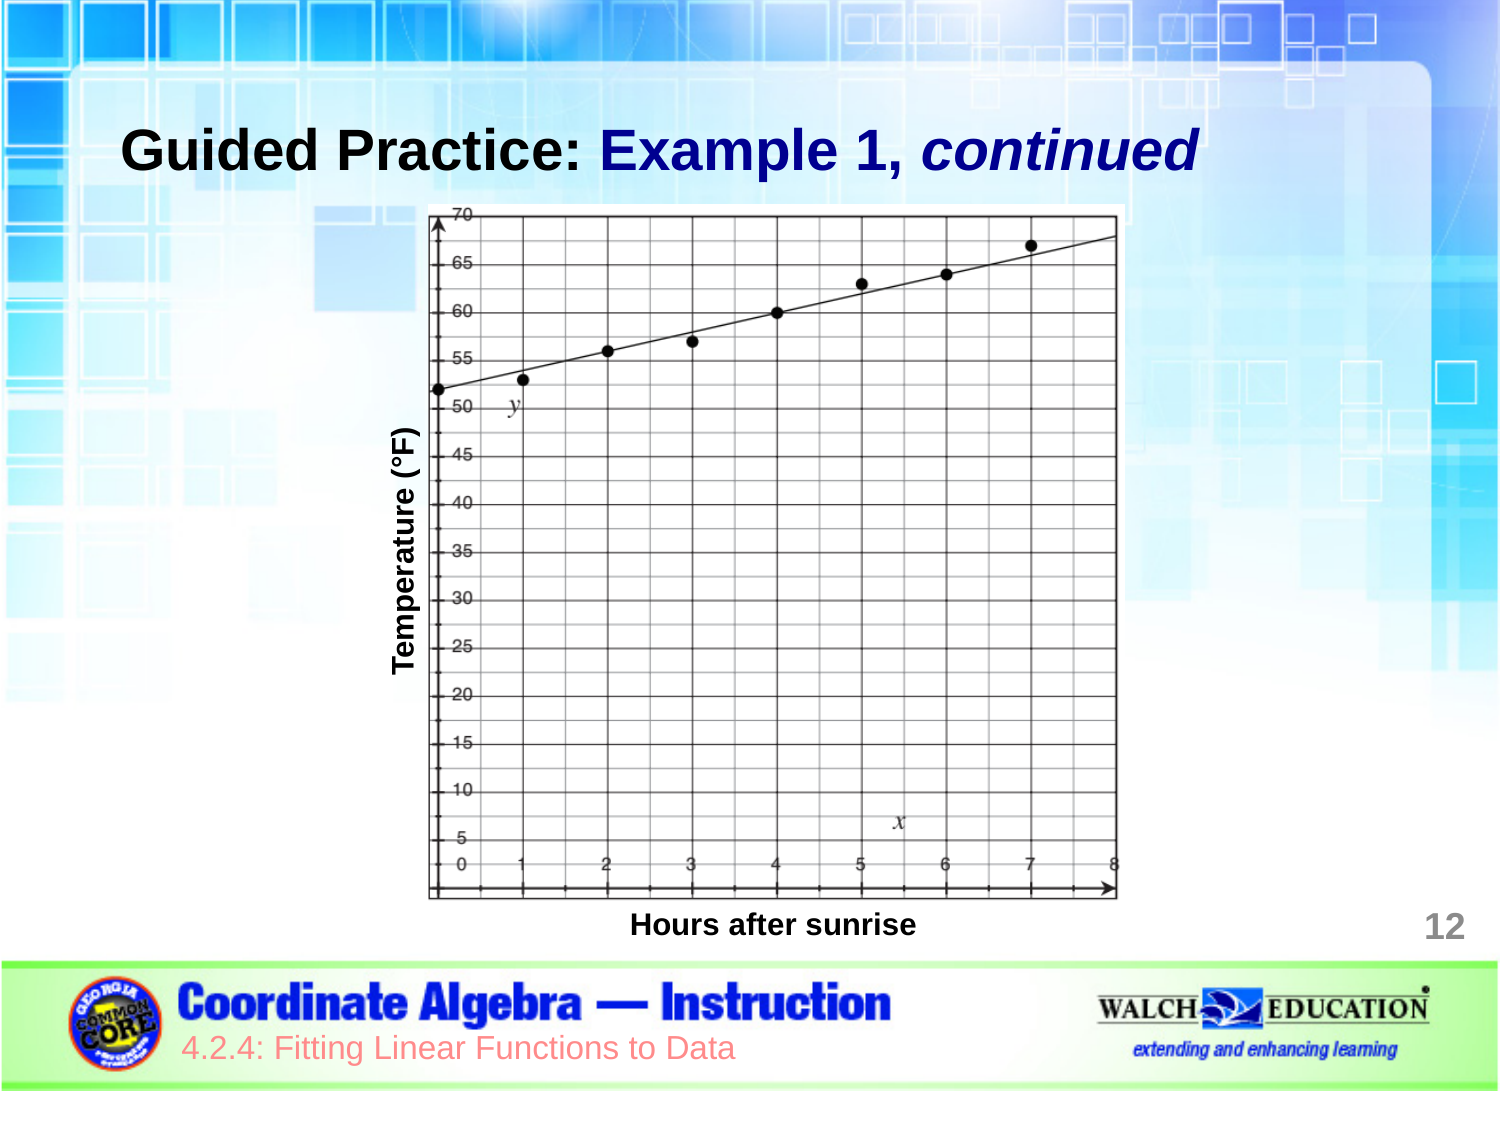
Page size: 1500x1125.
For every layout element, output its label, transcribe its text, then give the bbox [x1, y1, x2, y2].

footer 4.2.4: Fitting Linear Functions to Data [166, 1024, 1080, 1069]
text_box Hours after sunrise [437, 911, 1110, 950]
slide_number 12 [1361, 901, 1481, 949]
text_box Temperature (°F) [374, 216, 422, 886]
subtitle Guided Practice: Example 1, continued [105, 105, 1446, 925]
picture [1, 0, 1500, 1091]
